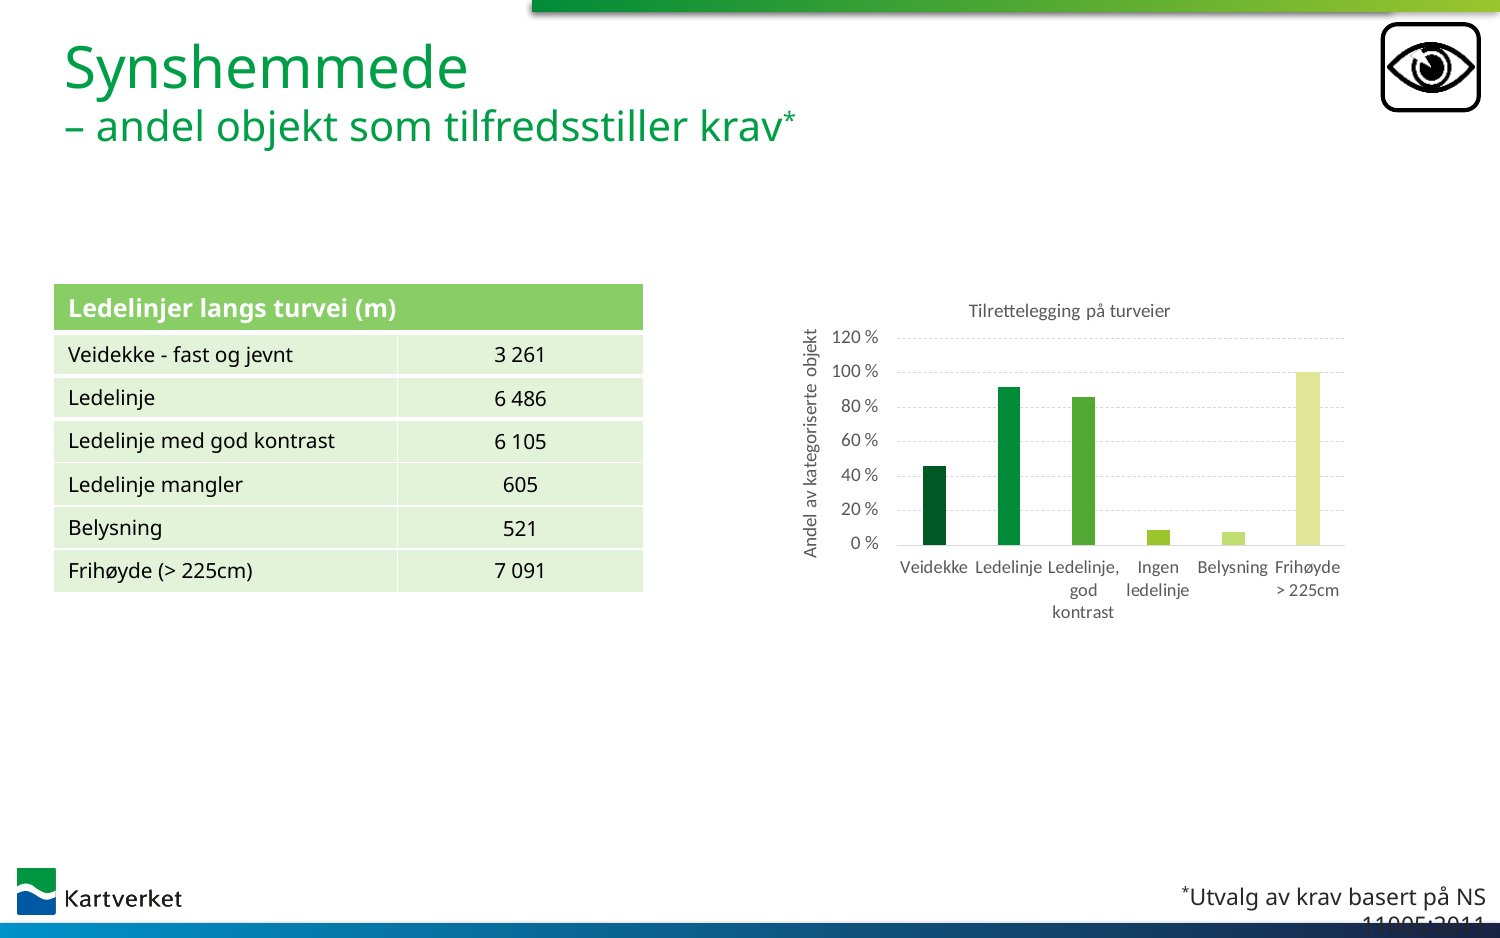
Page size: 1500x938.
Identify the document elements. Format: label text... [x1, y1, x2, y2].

table_cell Belysning [54, 507, 397, 548]
text_box *Utvalg av krav basert på NS 11005:2011 [1068, 873, 1500, 938]
table_cell Ledelinje med god kontrast [54, 421, 397, 462]
table_cell 7 091 [398, 550, 643, 592]
text_box Synshemmede – andel objekt som tilfredsstiller krav* [49, 24, 1431, 158]
picture [791, 291, 1348, 630]
table_cell Ledelinje [54, 378, 397, 417]
table_cell Frihøyde (> 225cm) [54, 550, 397, 592]
table_cell 6 105 [398, 421, 643, 462]
table_cell Veidekke - fast og jevnt [54, 335, 397, 374]
table_header Ledelinjer langs turvei (m) [54, 284, 643, 330]
table_cell 521 [398, 507, 643, 548]
table_cell Ledelinje mangler [54, 463, 397, 505]
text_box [1382, 24, 1480, 111]
table_cell 6 486 [398, 378, 643, 417]
table_cell 3 261 [398, 335, 643, 374]
table_cell 605 [398, 463, 643, 505]
